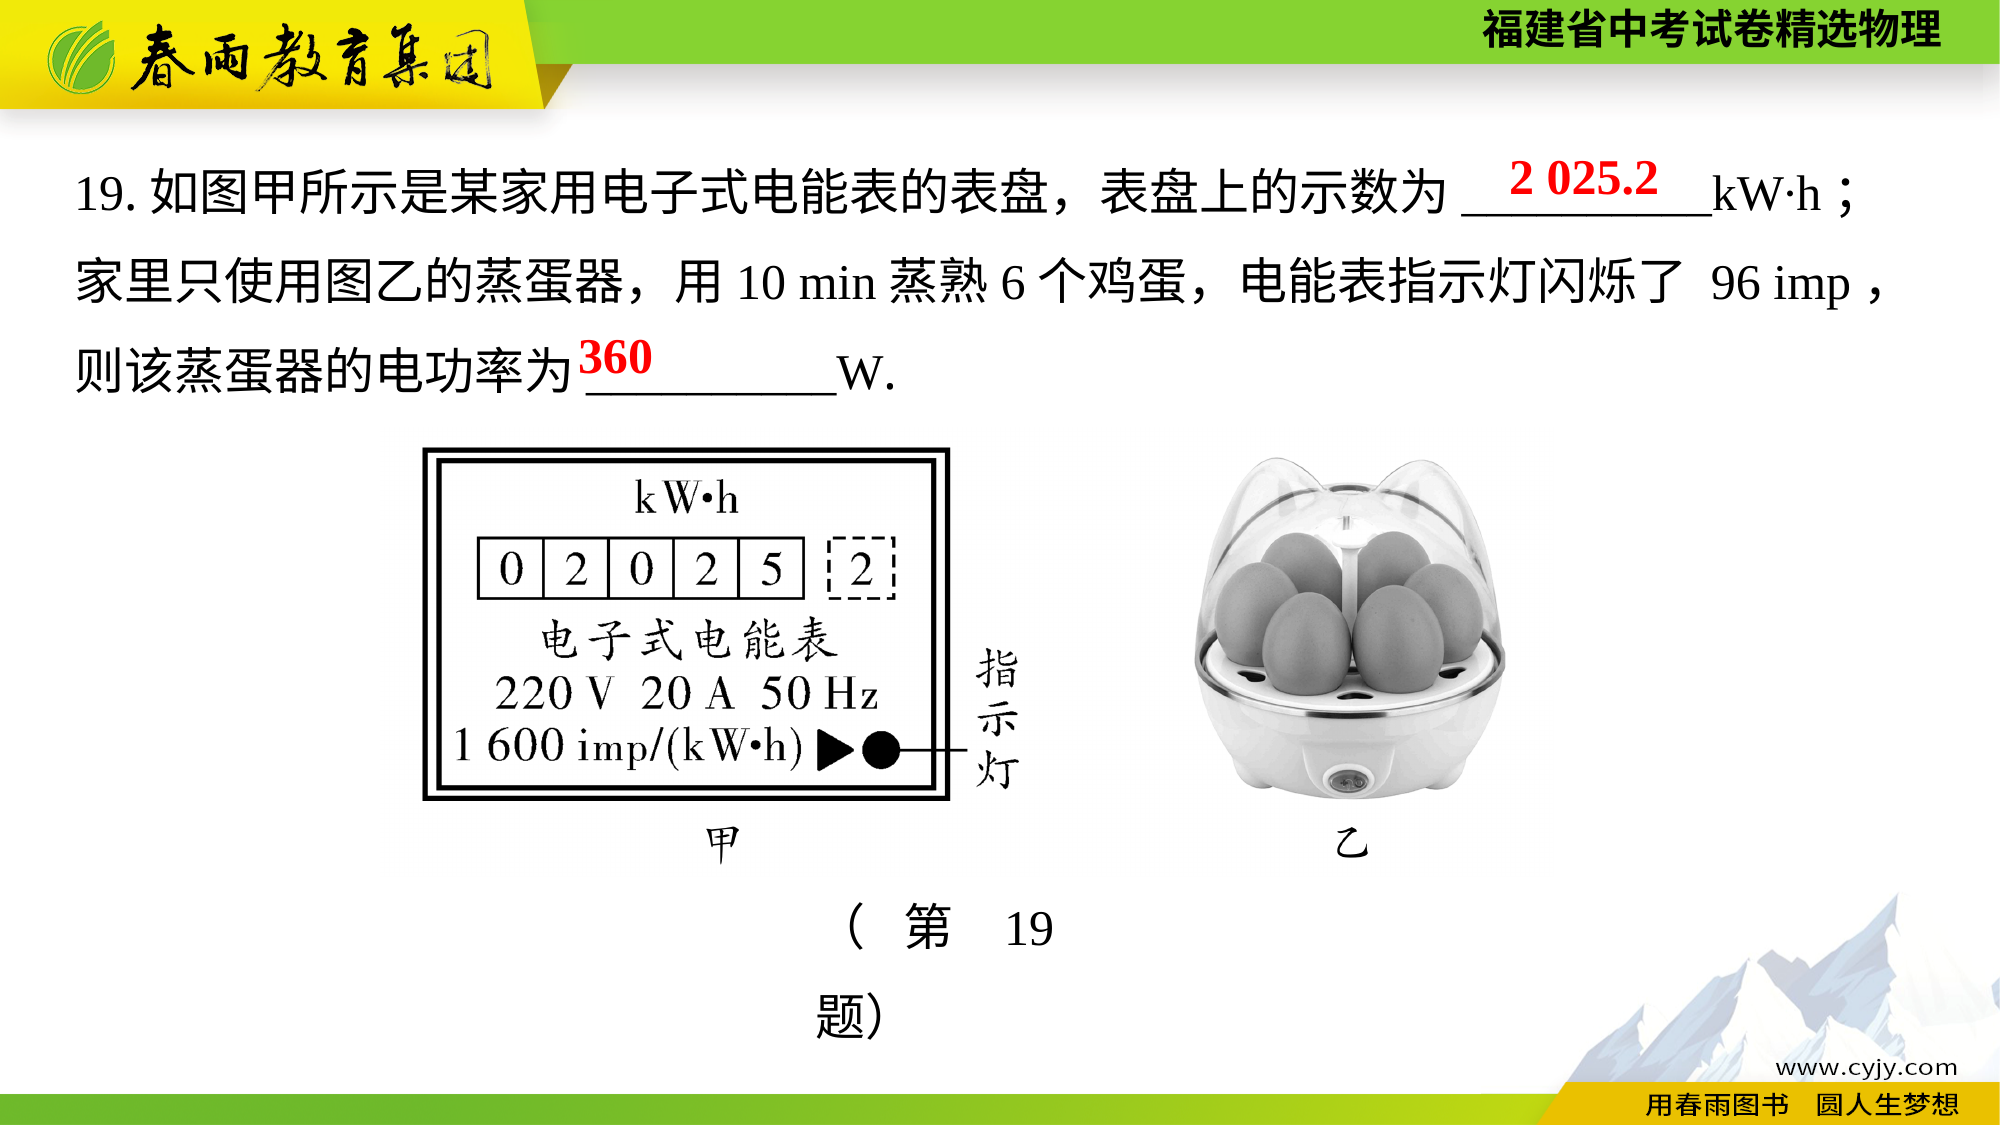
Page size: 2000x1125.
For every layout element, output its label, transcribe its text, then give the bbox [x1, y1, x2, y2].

list 19.如图甲所示是某家用电子式电能表的表盘，表盘上的示数为__________kW∙h；家里只使用图乙的蒸蛋器，用10 min蒸熟6个鸡蛋，电能表指示灯闪烁了 96 imp，则该蒸蛋器的电功率为__________W. [59, 122, 1944, 411]
picture [0, 0, 2000, 1125]
text_box （第19题） [801, 886, 1081, 963]
text_box 360 [563, 315, 669, 391]
text_box 2 025.2 [1432, 137, 1674, 212]
